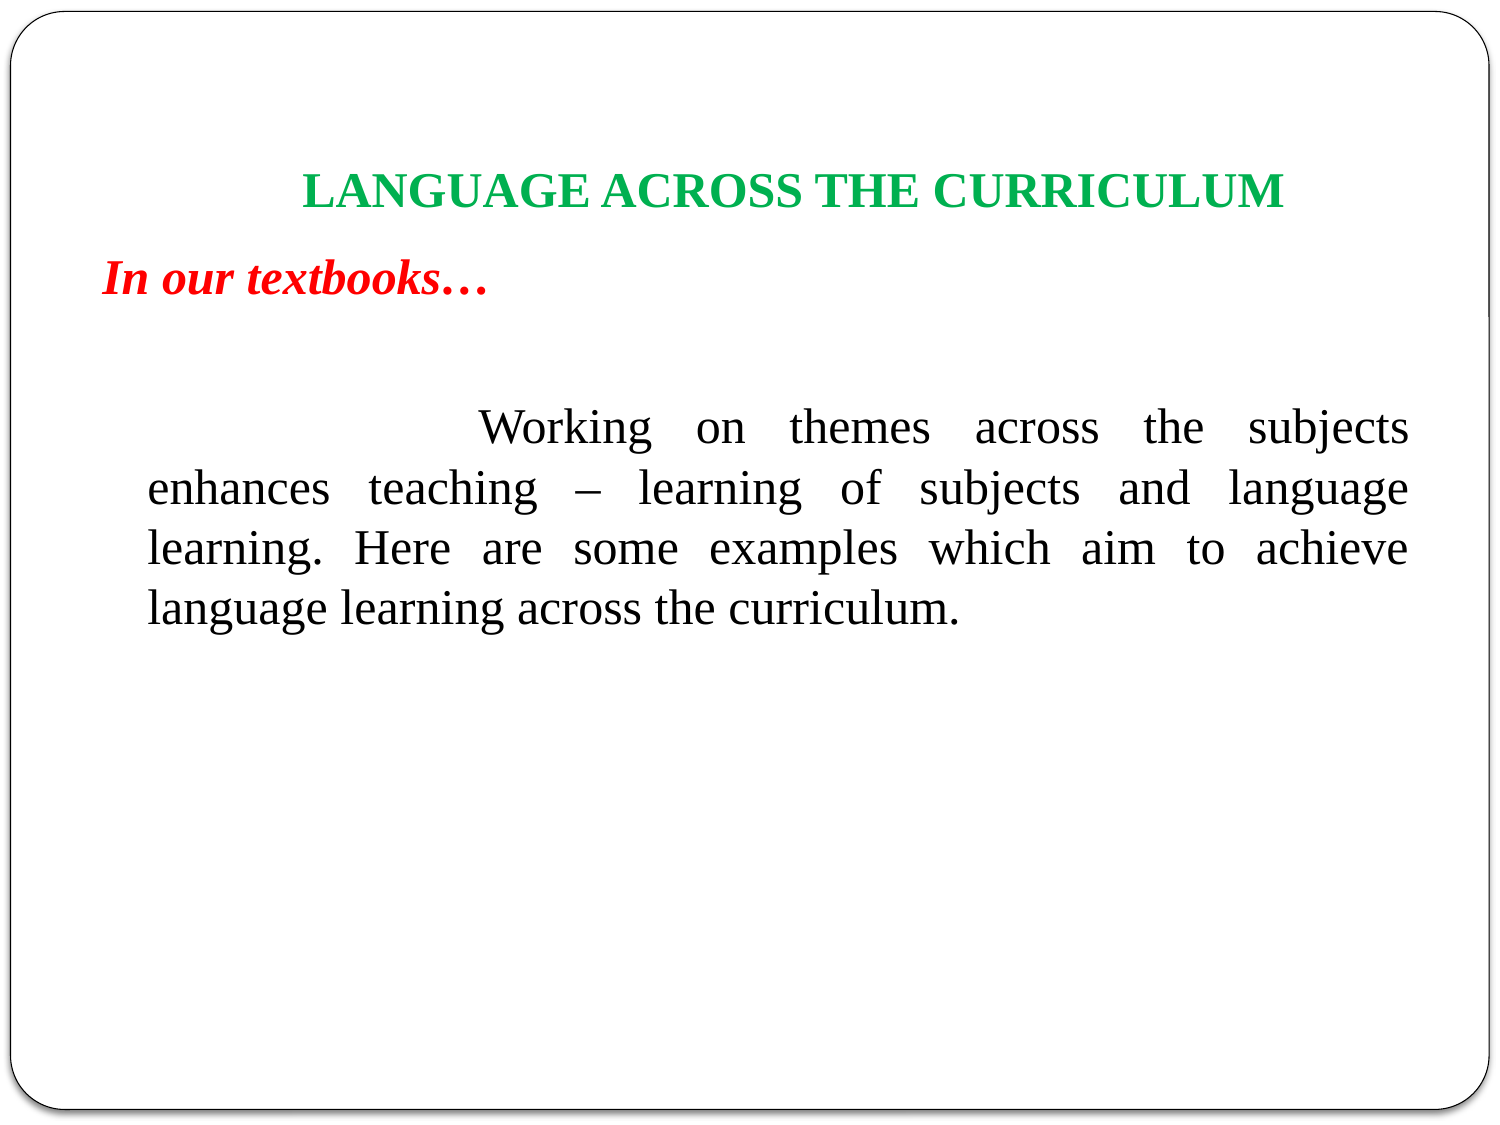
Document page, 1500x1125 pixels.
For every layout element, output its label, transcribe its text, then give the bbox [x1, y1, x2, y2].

title LANGUAGE ACROSS THE CURRICULUM [150, 45, 1425, 233]
list In our textbooks… Working on themes across the subjects enhances teaching – learning of subjects and language learning. Here are some examples which aim to achieve language learning across the curriculum. [87, 237, 1425, 988]
